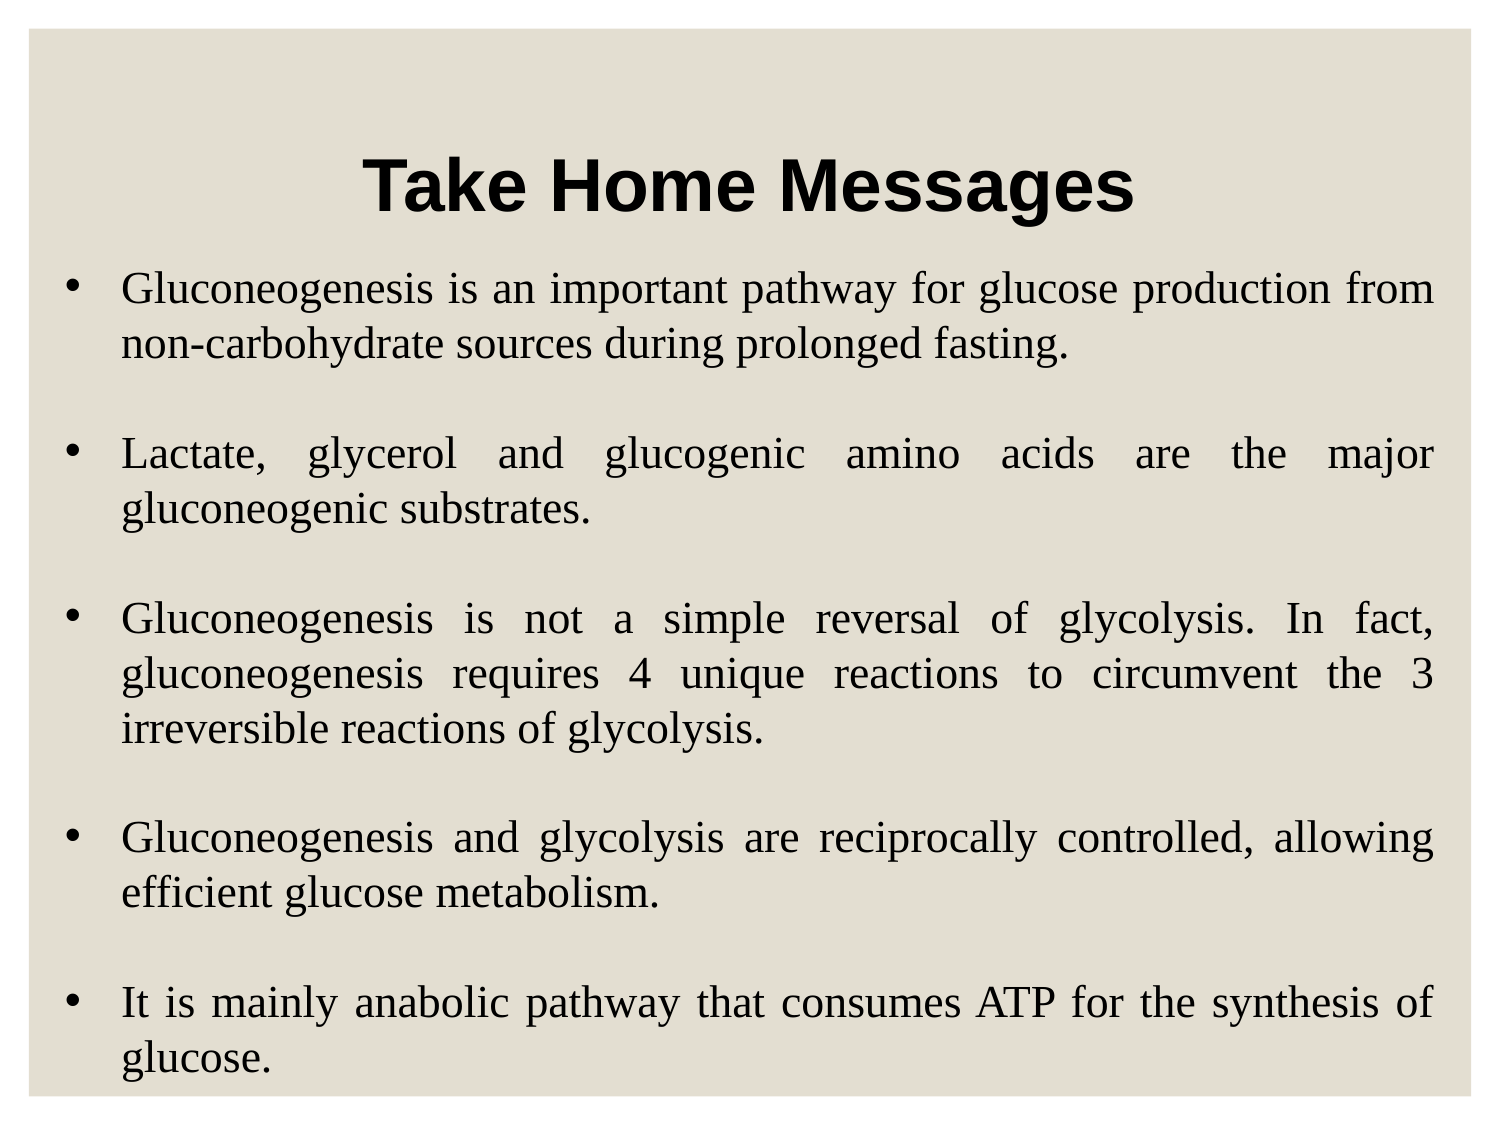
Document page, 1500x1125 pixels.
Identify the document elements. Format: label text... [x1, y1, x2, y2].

text_box Gluconeogenesis is an important pathway for glucose production from non-carbohydrate sources during prolonged fasting. Lactate, glycerol and glucogenic amino acids are the major gluconeogenic substrates. Gluconeogenesis is not a simple reversal of glycolysis. In fact, gluconeogenesis requires 4 unique reactions to circumvent the 3 irreversible reactions of glycolysis. Gluconeogenesis and glycolysis are reciprocally controlled, allowing efficient glucose metabolism. It is mainly anabolic pathway that consumes ATP for the synthesis of glucose. [50, 249, 1450, 1090]
title Take Home Messages [0, 112, 1500, 263]
